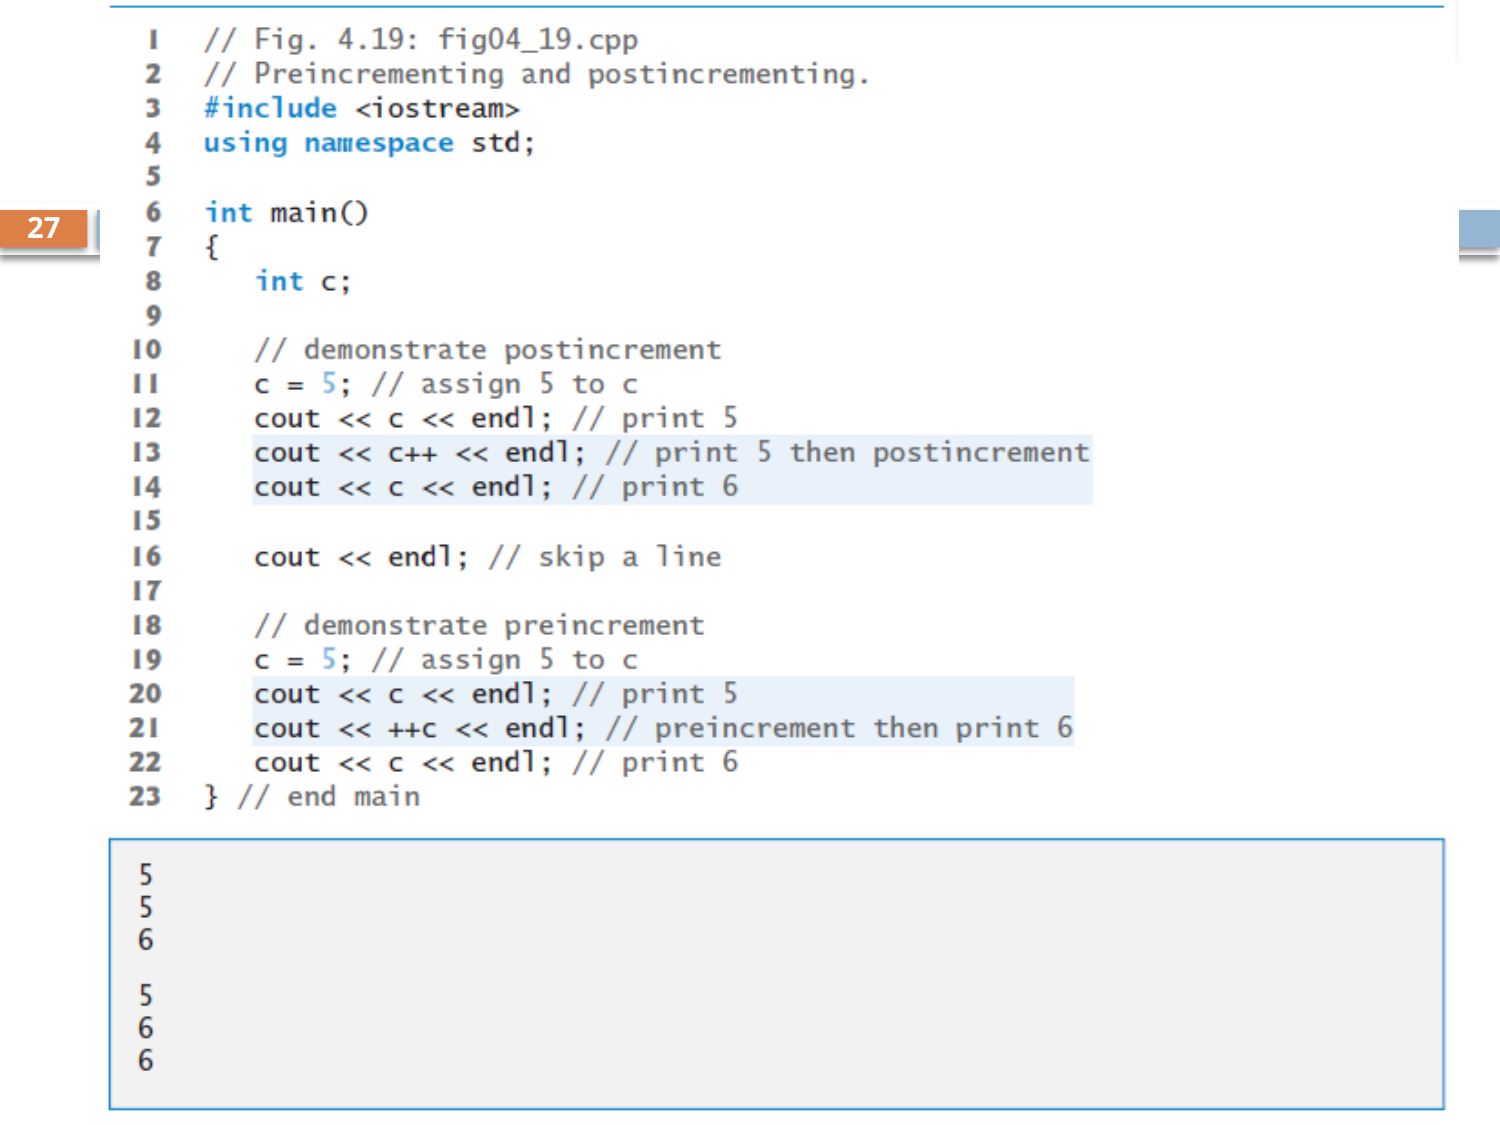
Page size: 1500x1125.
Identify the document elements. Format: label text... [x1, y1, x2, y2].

slide_number 27 [0, 208, 88, 249]
picture [100, 0, 1460, 1125]
